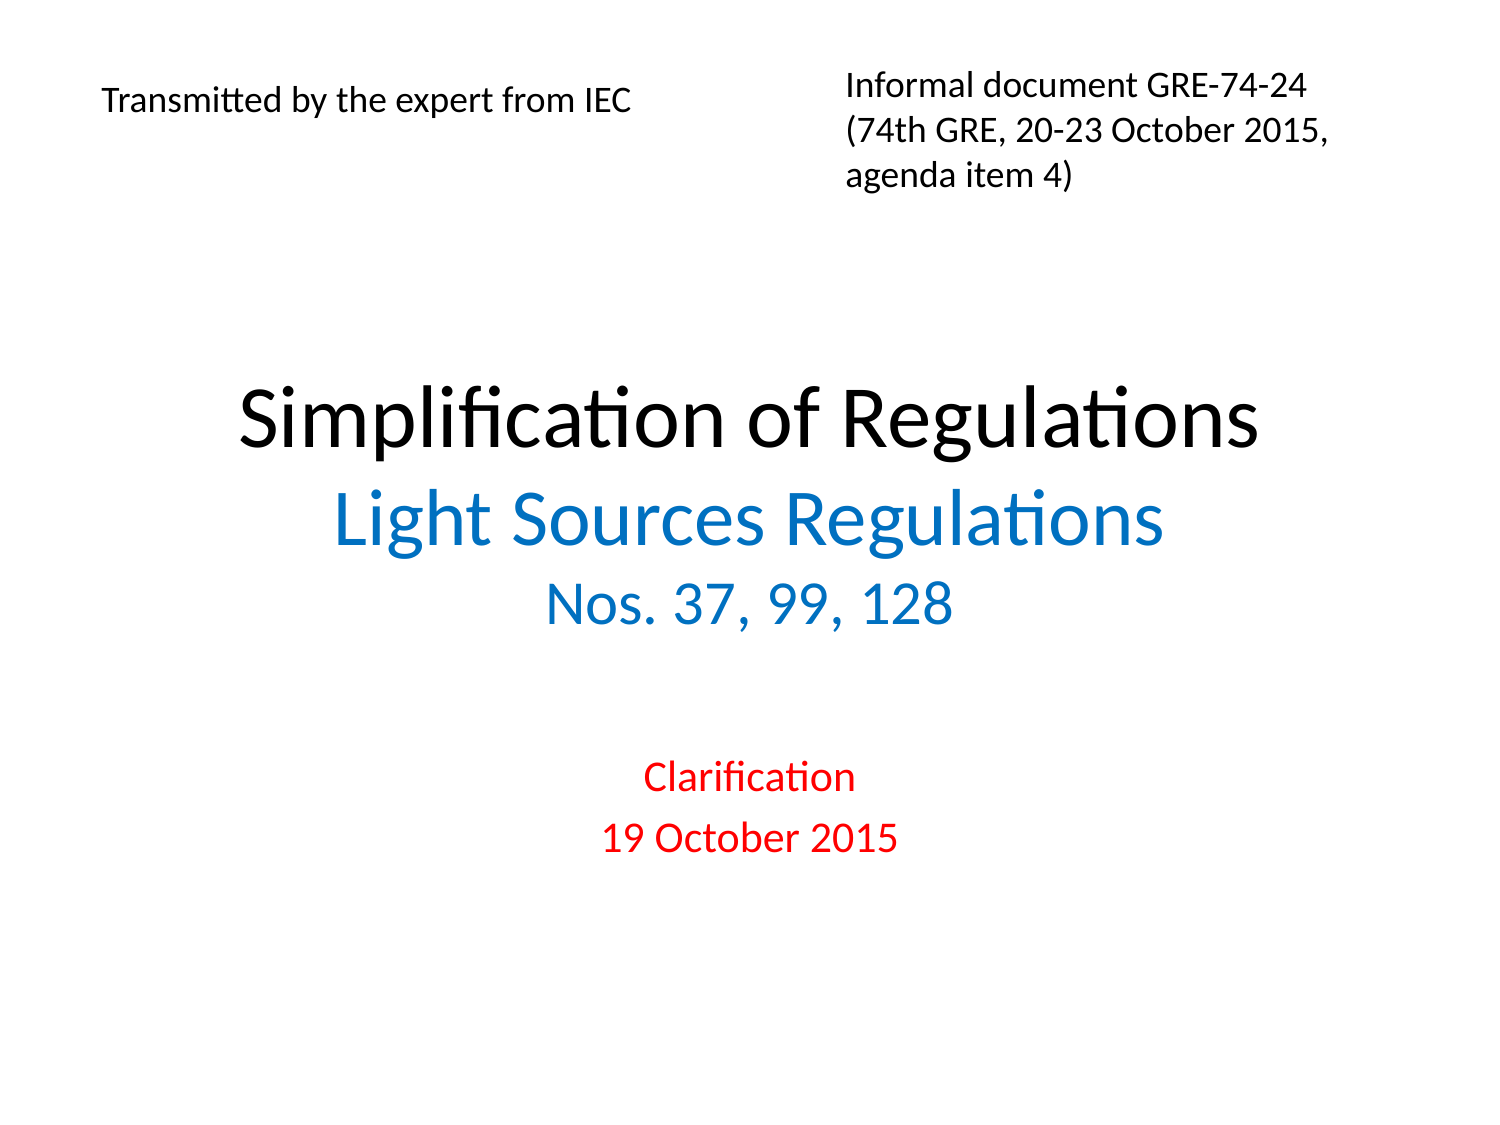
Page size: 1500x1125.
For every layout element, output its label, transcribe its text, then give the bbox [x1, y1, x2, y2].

subtitle Clarification 19 October 2015 [225, 739, 1275, 870]
text_box Transmitted by the expert from IEC [78, 68, 829, 128]
title Simplification of Regulations Light Sources Regulations Nos. 37, 99, 128 [112, 349, 1388, 646]
text_box Informal document GRE-74-24 (74th GRE, 20-23 October 2015, agenda item 4) [830, 52, 1444, 203]
